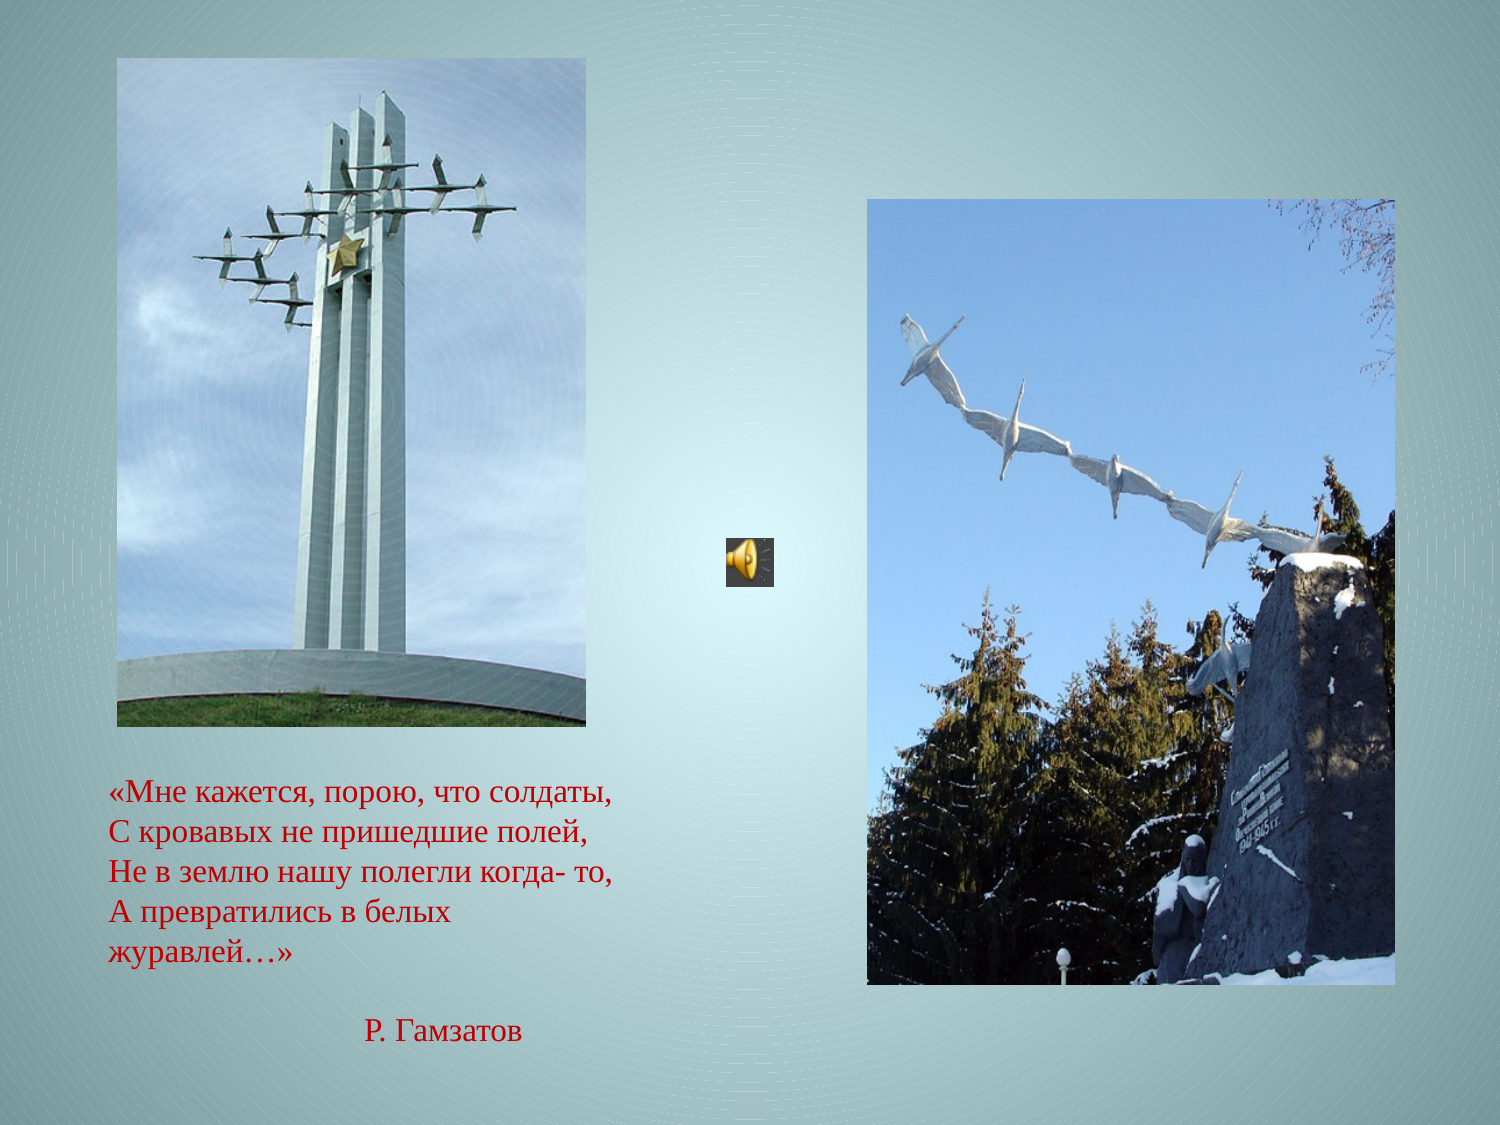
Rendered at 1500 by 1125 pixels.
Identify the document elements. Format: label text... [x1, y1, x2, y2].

picture [116, 58, 587, 727]
text_box «Мне кажется, порою, что солдаты, С кровавых не пришедшие полей, Не в землю нашу полегли когда- то, А превратились в белых журавлей…» Р. Гамзатов [93, 761, 657, 1125]
picture [724, 537, 776, 588]
picture [866, 198, 1395, 985]
